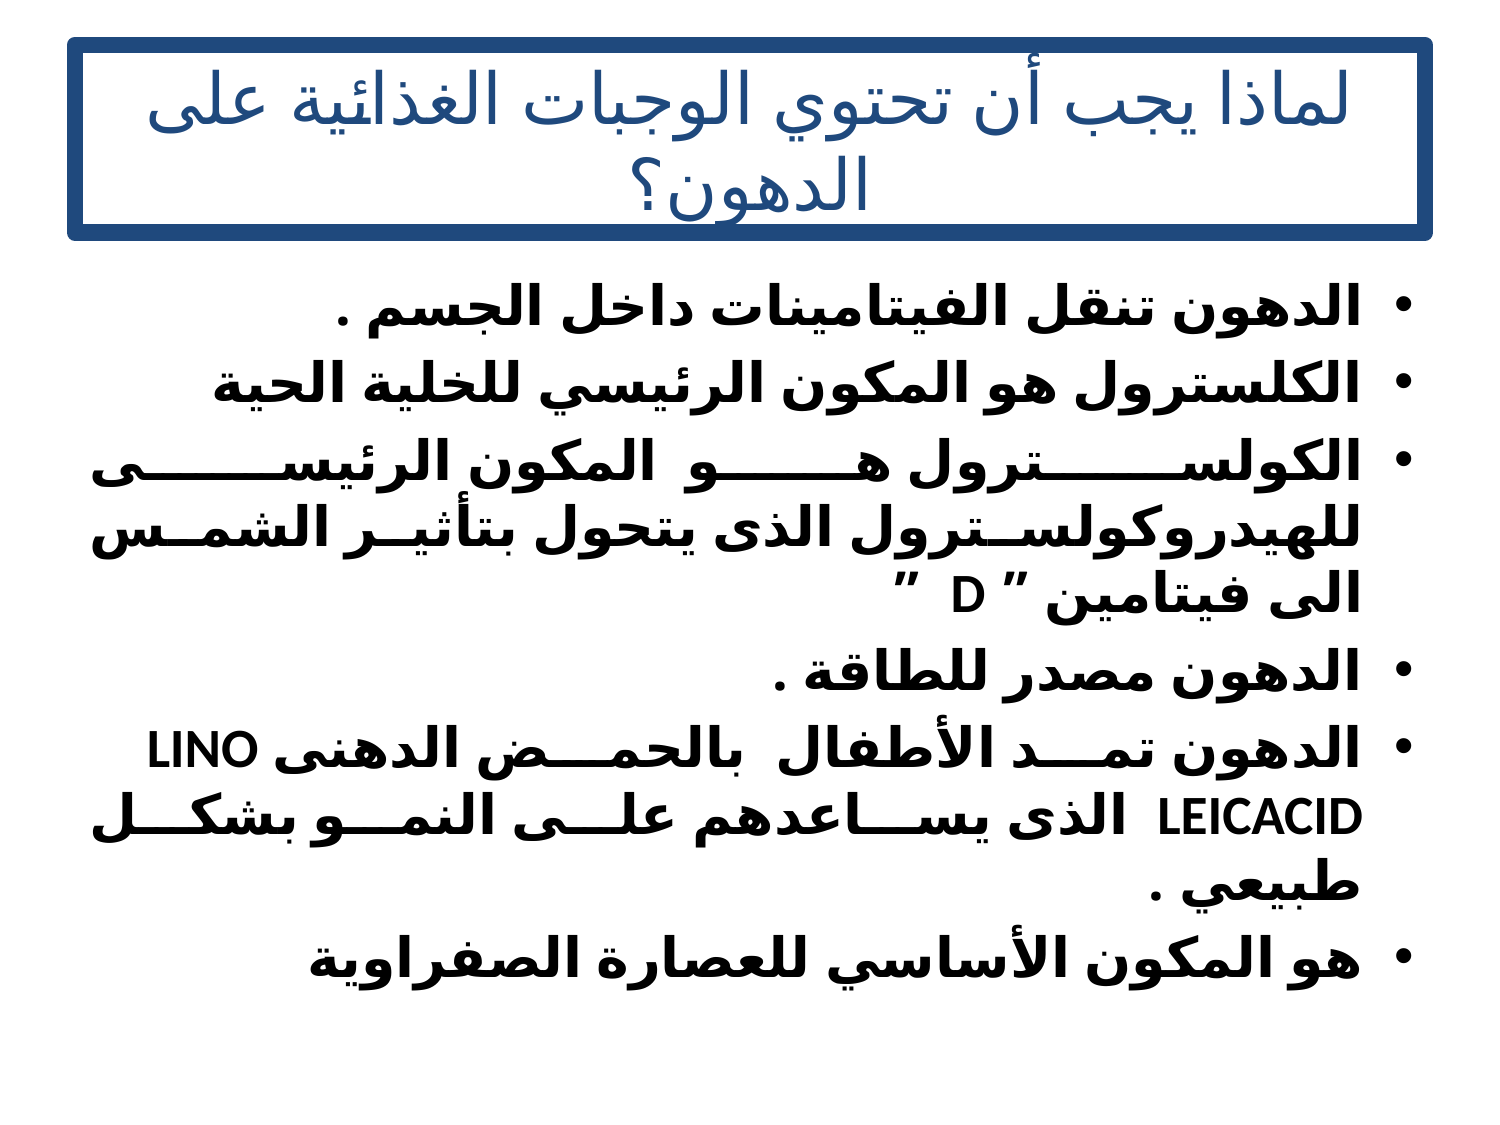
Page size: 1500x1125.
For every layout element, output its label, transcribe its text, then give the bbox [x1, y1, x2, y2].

list الدهون تنقل الفيتامينات داخل الجسم . الكلسترول هو المكون الرئيسي للخلية الحية الكولسترول هو المكون الرئيسى للهيدروكولسترول الذى يتحول بتأثير الشمس الى فيتامين ” D ” الدهون مصدر للطاقة . الدهون تمد الأطفال بالحمض الدهنى LINO LEICACID الذى يساعدهم على النمو بشكل طبيعي . هو المكون الأساسي للعصارة الصفراوية [75, 262, 1425, 1005]
title لماذا يجب أن تحتوي الوجبات الغذائية على الدهون؟ [75, 45, 1425, 233]
